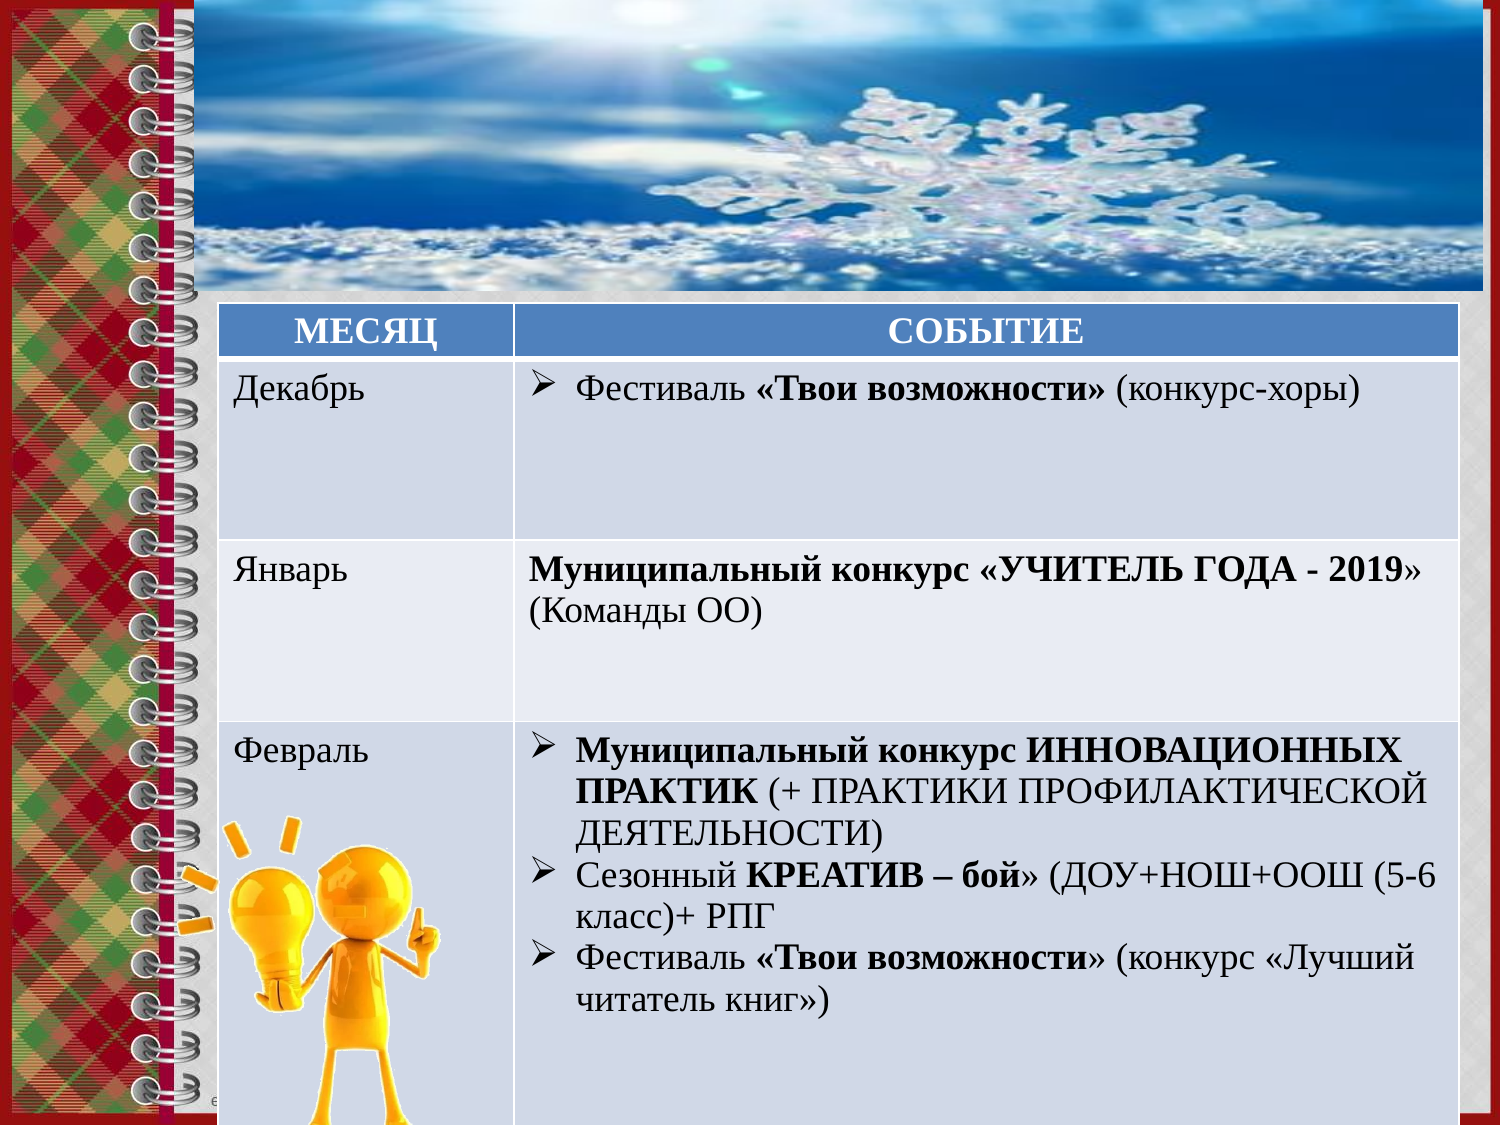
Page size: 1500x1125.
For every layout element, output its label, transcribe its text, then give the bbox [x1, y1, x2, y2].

table_cell Декабрь [219, 362, 513, 539]
table_header МЕСЯЦ [219, 304, 513, 356]
picture [0, 0, 1500, 1125]
table_cell Январь [219, 541, 513, 721]
table_cell Муниципальный конкурс «УЧИТЕЛЬ ГОДА - 2019» (Команды ОО) [515, 541, 1458, 721]
table_cell Фестиваль «Твои возможности» (конкурс-хоры) [515, 362, 1458, 539]
table_cell Муниципальный конкурс ИННОВАЦИОННЫХ ПРАКТИК (+ ПРАКТИКИ ПРОФИЛАКТИЧЕСКОЙ ДЕЯТЕЛЬНОСТИ) Сезонный КРЕАТИВ – бой» (ДОУ+НОШ+ООШ (5-6 класс)+ РПГ Фестиваль «Твои возможности» (конкурс «Лучший читатель книг») [515, 722, 1458, 1125]
table_header СОБЫТИЕ [515, 304, 1458, 356]
table_cell Февраль [219, 722, 513, 1125]
